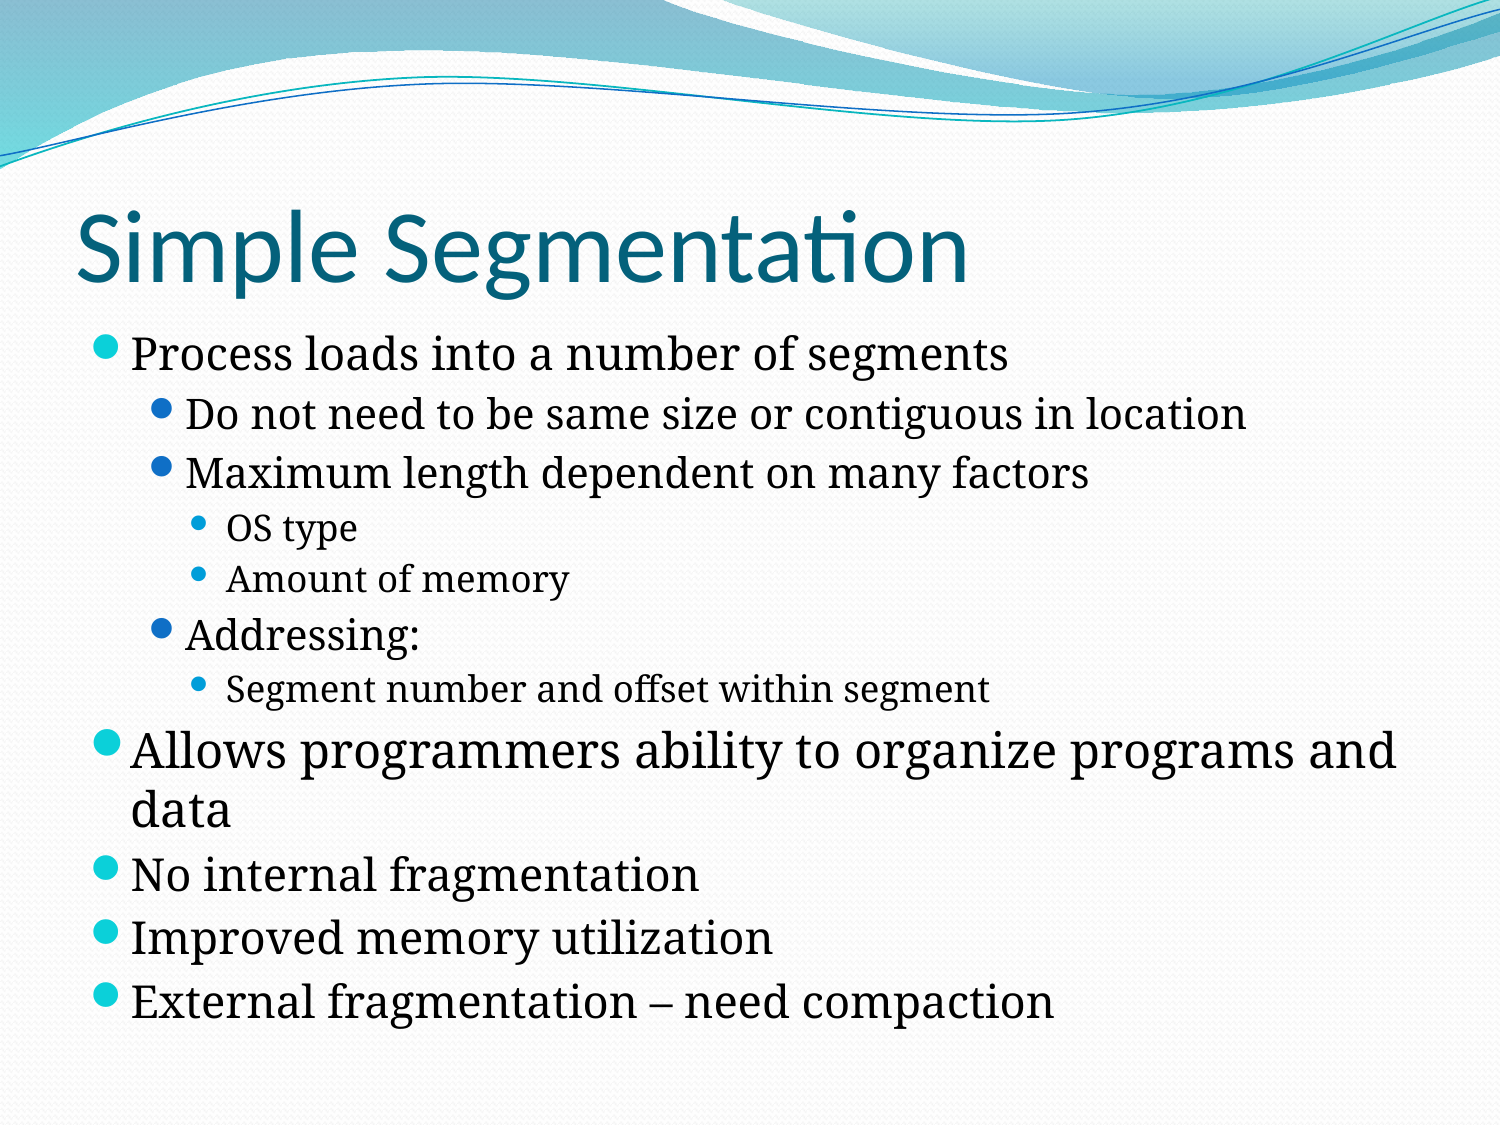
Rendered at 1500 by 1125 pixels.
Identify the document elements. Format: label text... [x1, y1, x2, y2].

title Simple Segmentation [75, 115, 1425, 303]
list Process loads into a number of segments Do not need to be same size or contiguous in location Maximum length dependent on many factors OS type Amount of memory Addressing: Segment number and offset within segment Allows programmers ability to organize programs and data No internal fragmentation Improved memory utilization External fragmentation – need compaction [75, 317, 1425, 1038]
